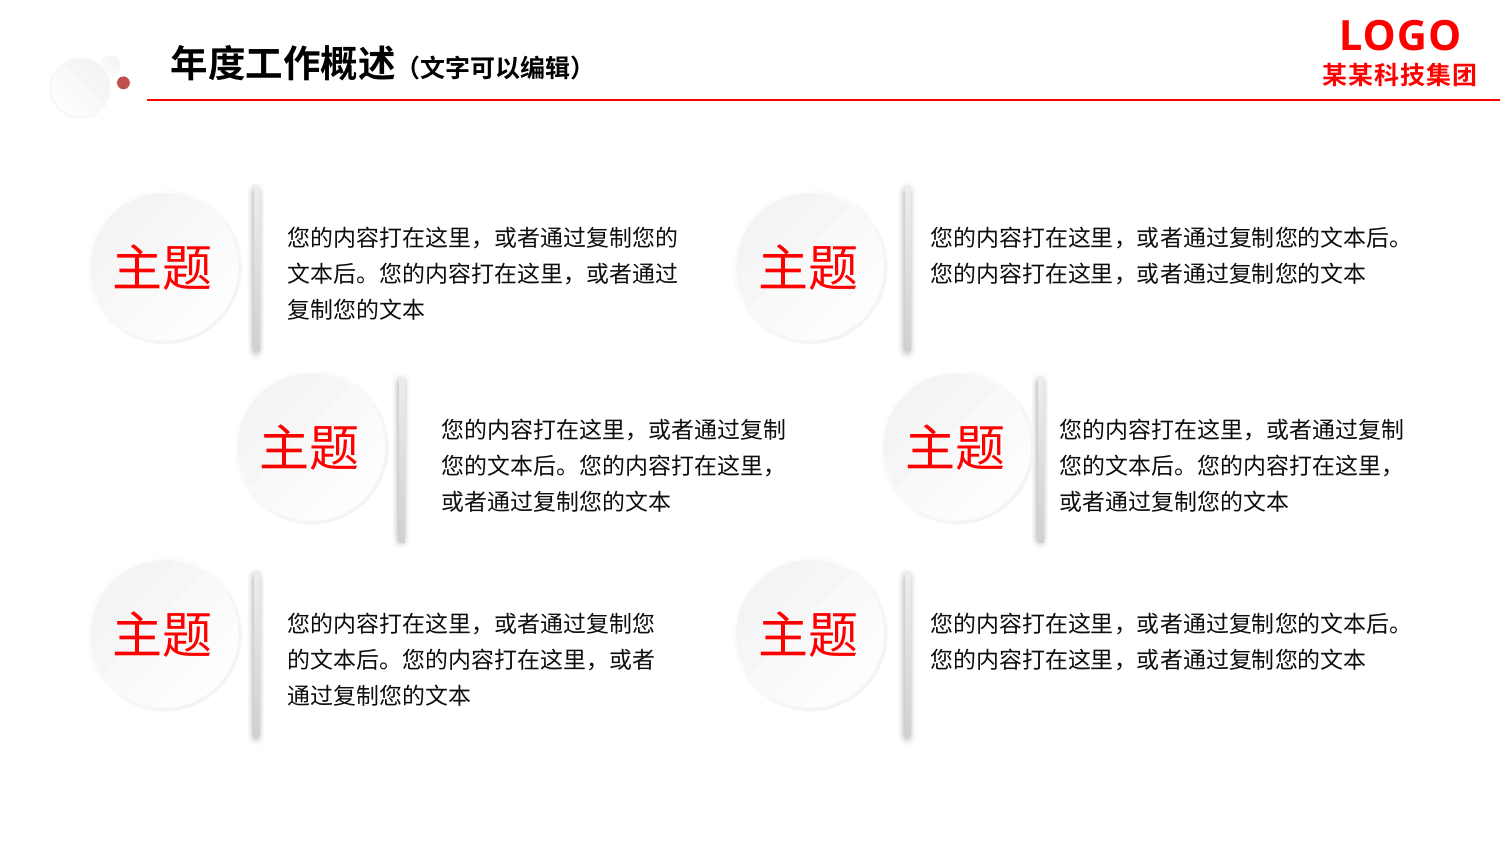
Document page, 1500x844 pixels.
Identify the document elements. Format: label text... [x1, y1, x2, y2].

text_box [398, 377, 405, 543]
text_box 您的内容打在这里，或者通过复制您的文本后。您的内容打在这里，或者通过复制您的文本 [918, 209, 1407, 294]
text_box [253, 185, 260, 351]
text_box 您的内容打在这里，或者通过复制您的文本后。您的内容打在这里，或者通过复制您的文本 [429, 401, 821, 521]
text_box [732, 556, 888, 712]
text_box [1037, 377, 1045, 543]
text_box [732, 189, 888, 345]
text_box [879, 369, 1035, 525]
text_box 您的内容打在这里，或者通过复制您的文本后。您的内容打在这里，或者通过复制您的文本 [275, 595, 675, 715]
text_box 年度工作概述（文字可以编辑） [159, 34, 736, 91]
text_box [904, 571, 912, 737]
text_box 您的内容打在这里，或者通过复制您的文本后。您的内容打在这里，或者通过复制您的文本 [1048, 401, 1434, 521]
text_box [904, 185, 912, 351]
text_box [234, 369, 389, 525]
text_box 您的内容打在这里，或者通过复制您的文本后。您的内容打在这里，或者通过复制您的文本 [275, 209, 698, 329]
text_box 您的内容打在这里，或者通过复制您的文本后。您的内容打在这里，或者通过复制您的文本 [918, 595, 1407, 679]
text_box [87, 556, 242, 712]
text_box [253, 571, 260, 737]
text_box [87, 189, 242, 345]
